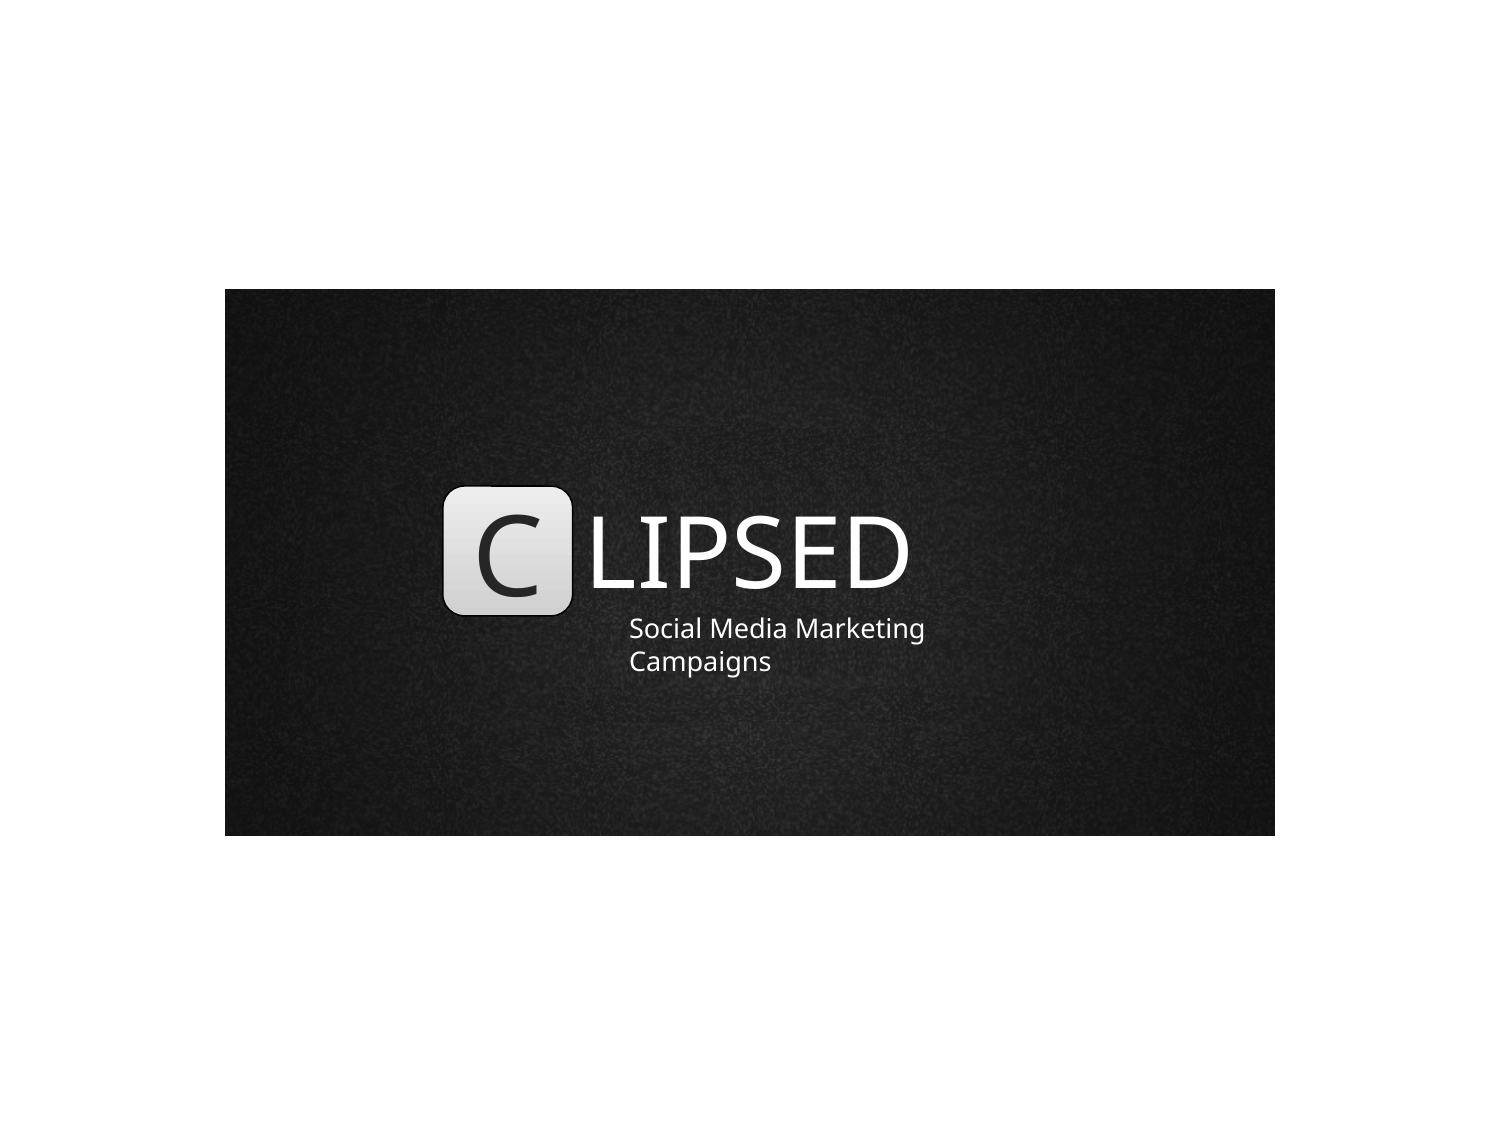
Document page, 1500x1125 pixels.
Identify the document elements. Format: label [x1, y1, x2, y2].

picture [224, 289, 1276, 836]
